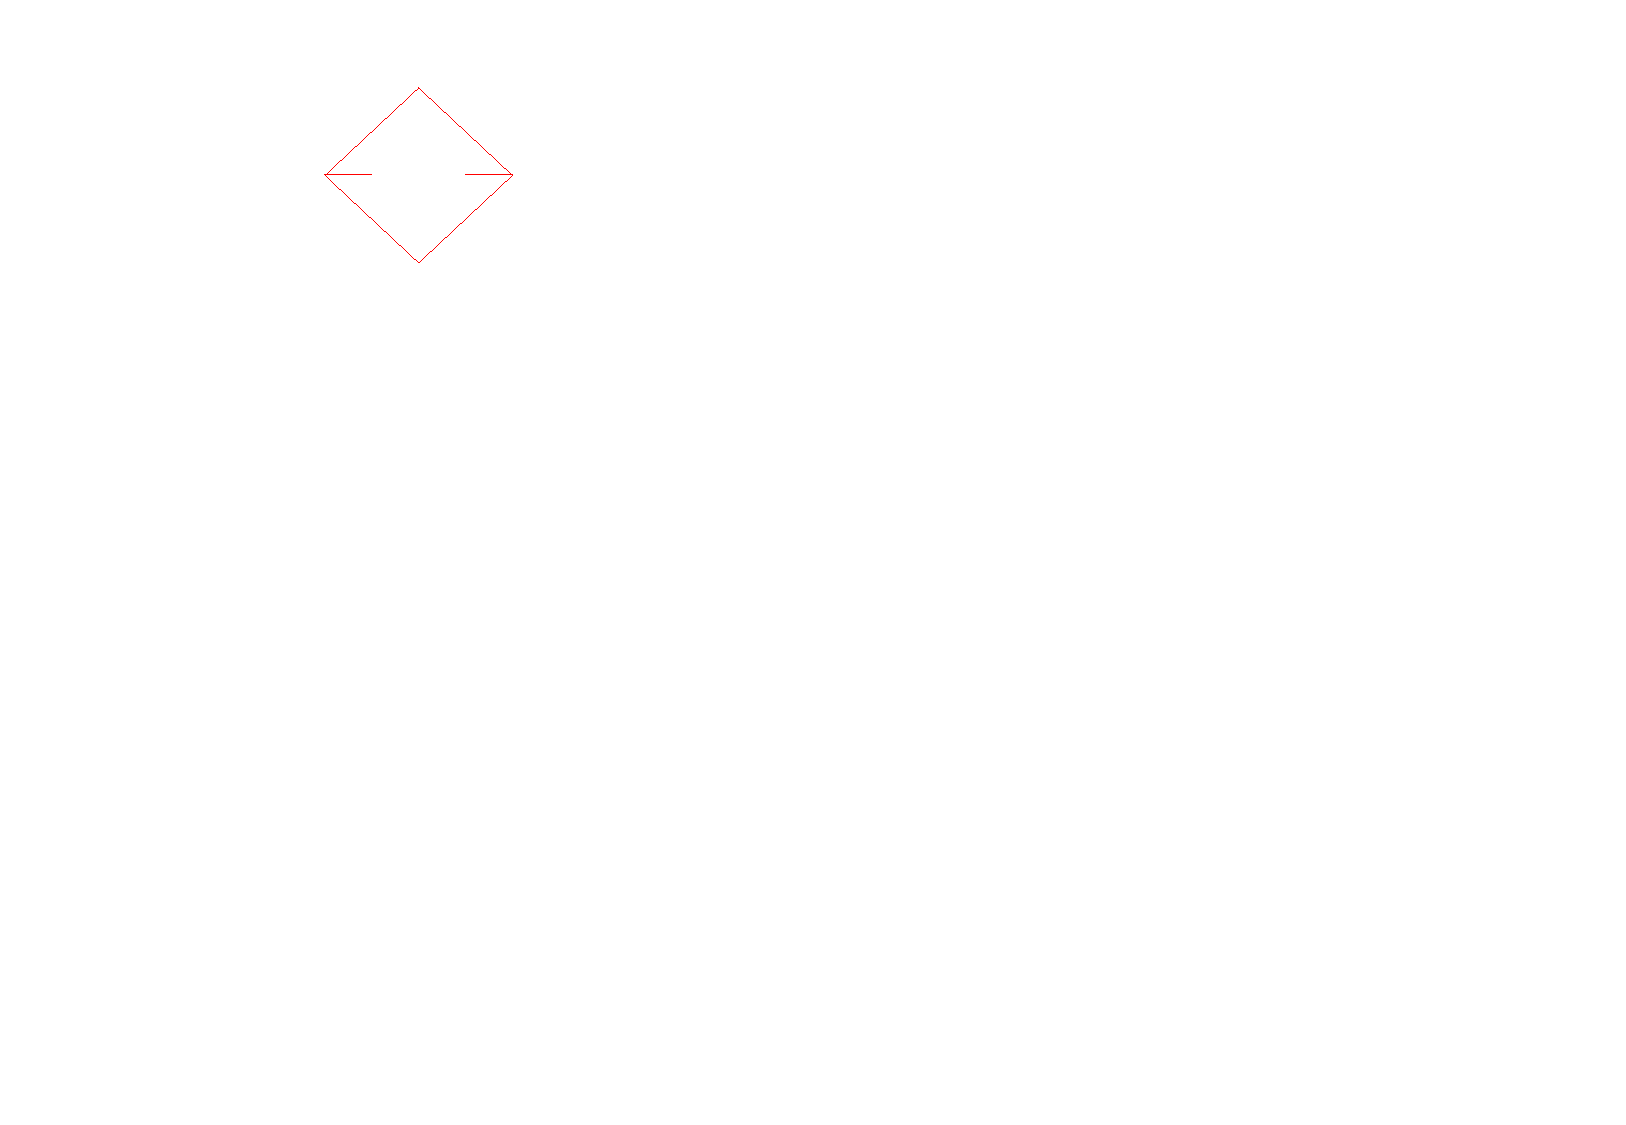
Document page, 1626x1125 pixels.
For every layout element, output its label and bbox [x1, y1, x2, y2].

text_box [324, 87, 513, 263]
